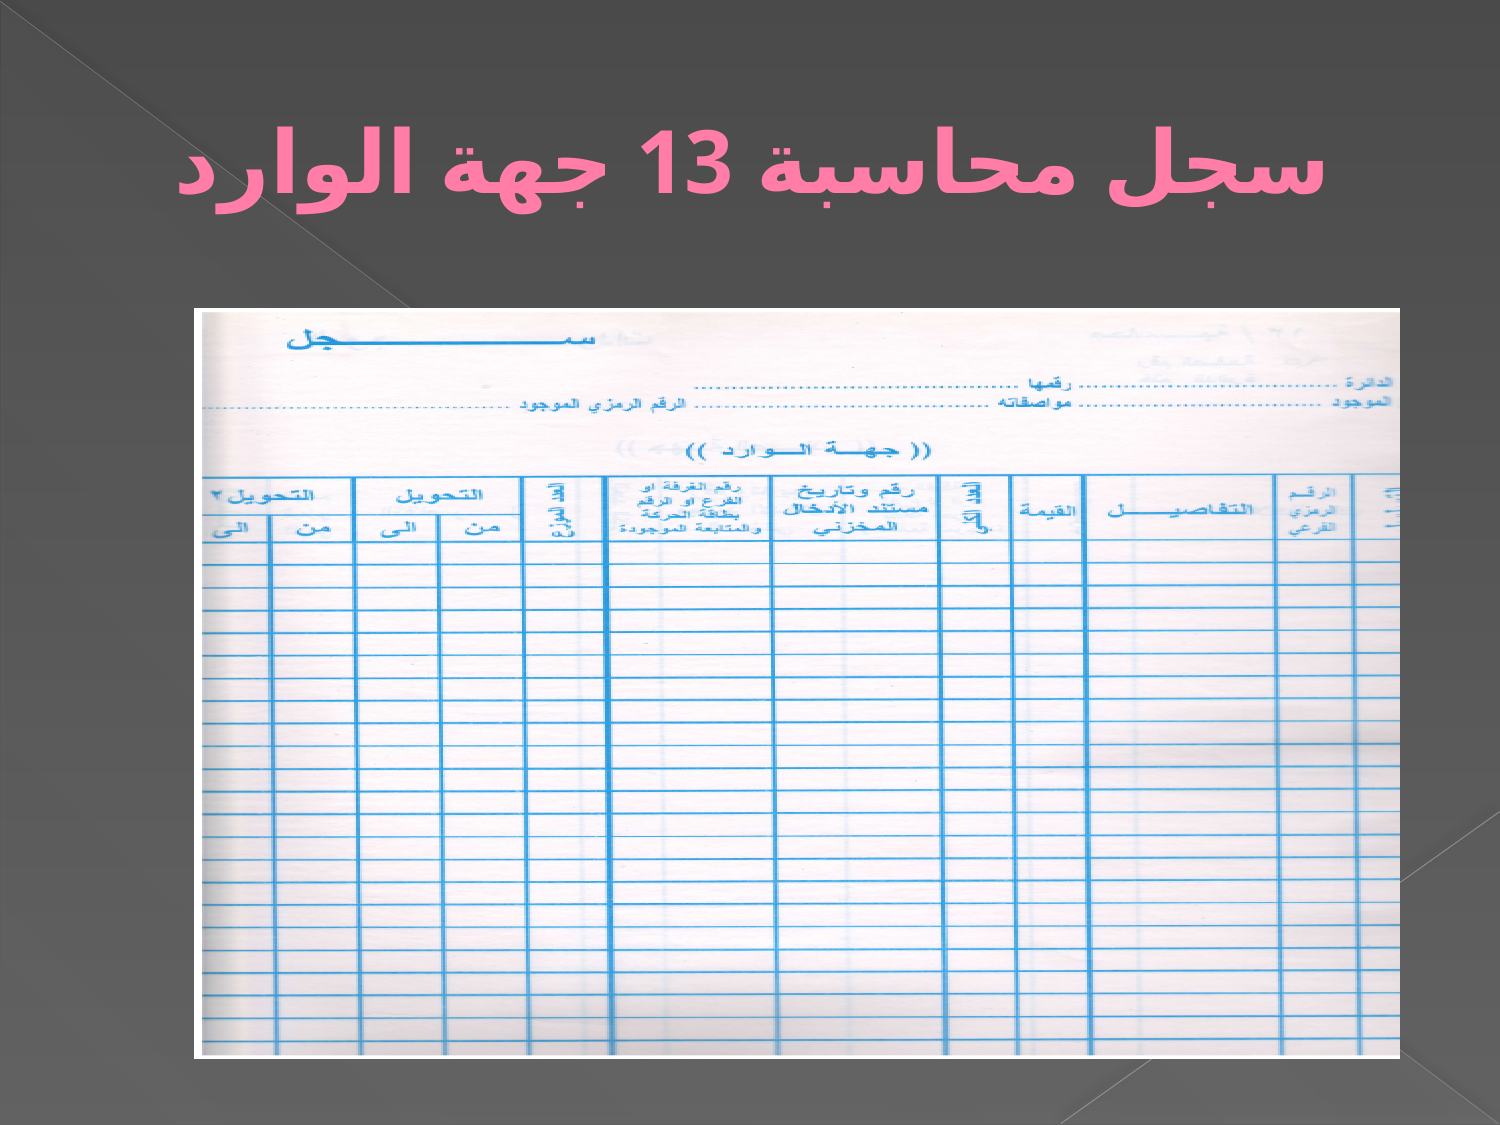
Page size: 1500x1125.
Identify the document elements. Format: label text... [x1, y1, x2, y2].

title سجل محاسبة 13 جهة الوارد [75, 43, 1425, 274]
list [194, 308, 1400, 1060]
